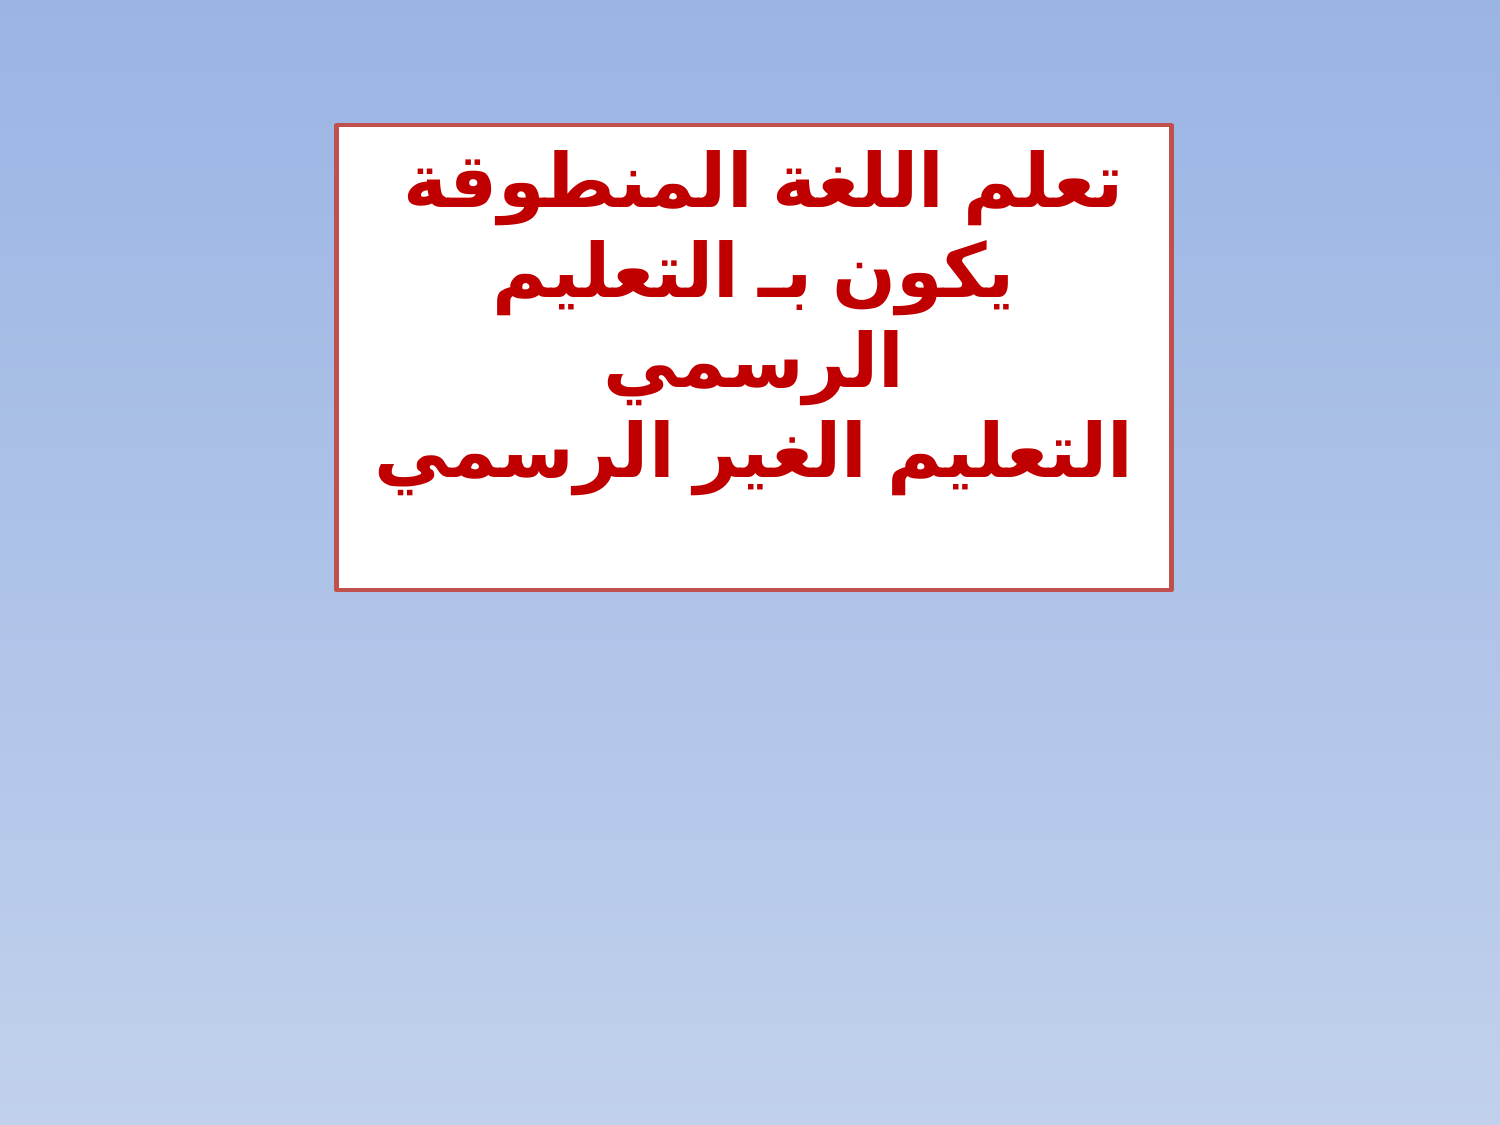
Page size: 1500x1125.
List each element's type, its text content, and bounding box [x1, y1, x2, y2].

text_box تعلم اللغة المنطوقة يكون بـ التعليم الرسمي التعليم الغير الرسمي [334, 123, 1174, 592]
